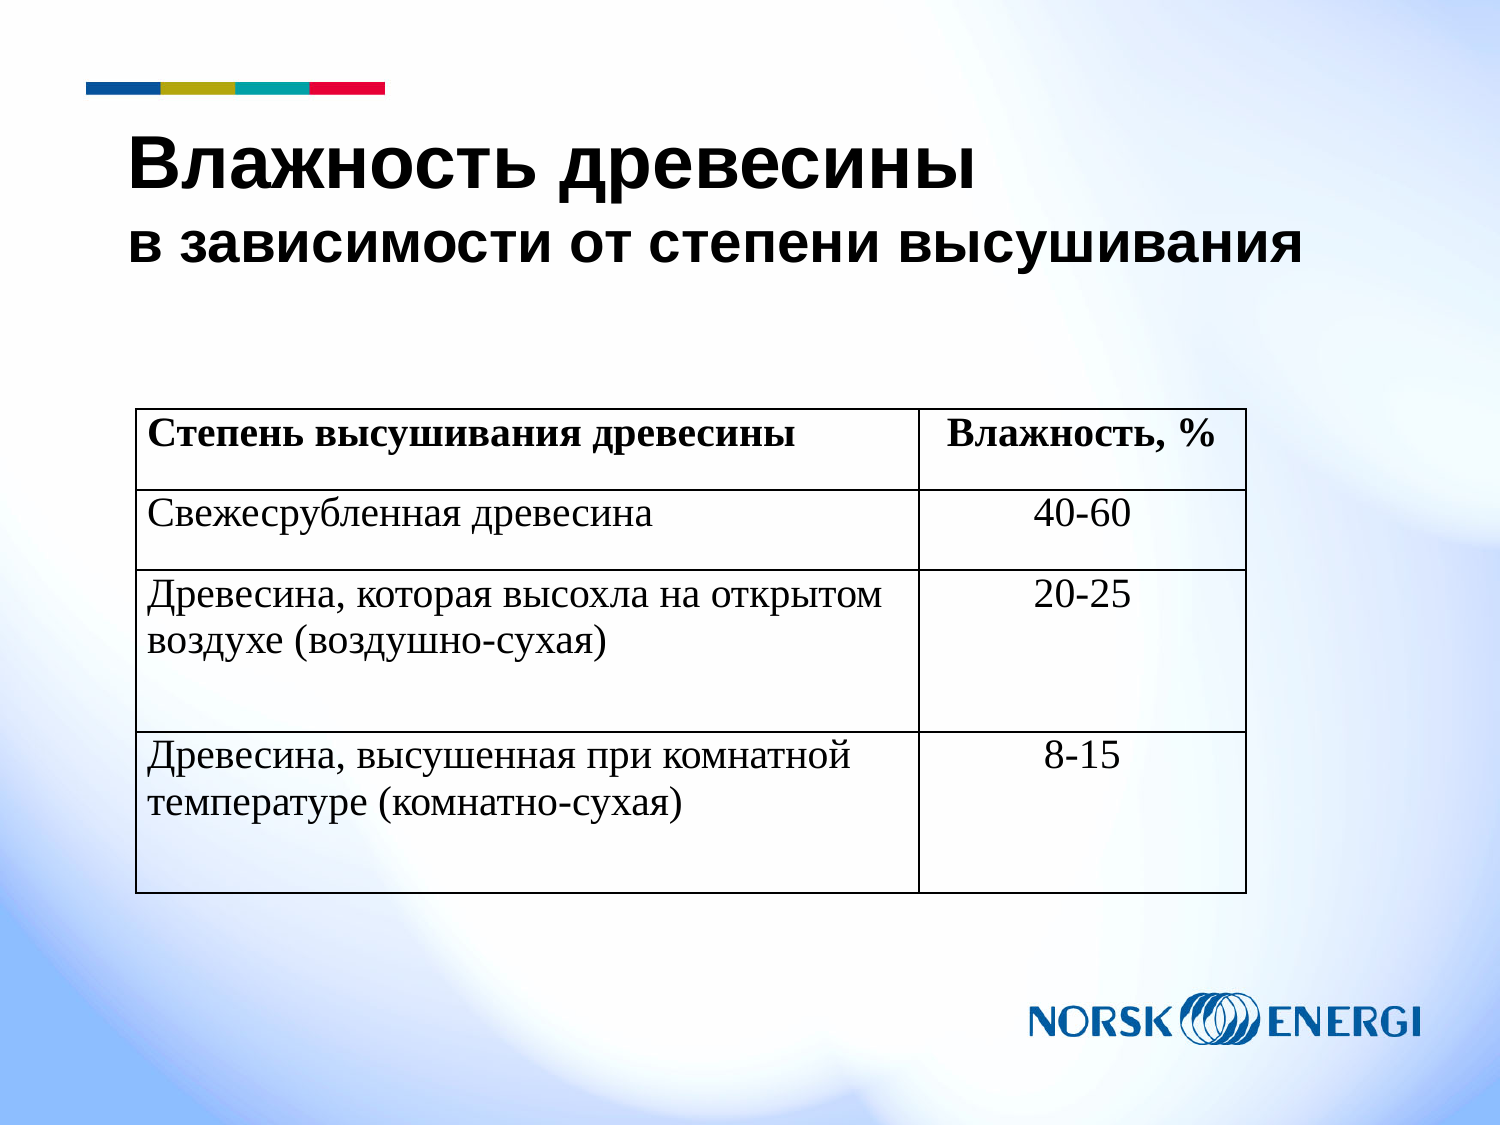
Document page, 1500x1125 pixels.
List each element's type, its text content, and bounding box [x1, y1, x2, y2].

table_cell Древесина, высушенная при комнатной температуре (комнатно-сухая) [137, 733, 918, 892]
table_cell Свежесрубленная древесина [137, 491, 918, 569]
table_cell 8-15 [920, 733, 1245, 892]
picture [0, 0, 1500, 1125]
table_cell 20-25 [920, 571, 1245, 731]
table_header Влажность, % [920, 410, 1245, 489]
table_cell Древесина, которая высохла на открытом воздухе (воздушно-сухая) [137, 571, 918, 731]
title Влажность древесины в зависимости от степени высушивания [112, 99, 1388, 288]
table_header Степень высушивания древесины [137, 410, 918, 489]
table_cell 40-60 [920, 491, 1245, 569]
